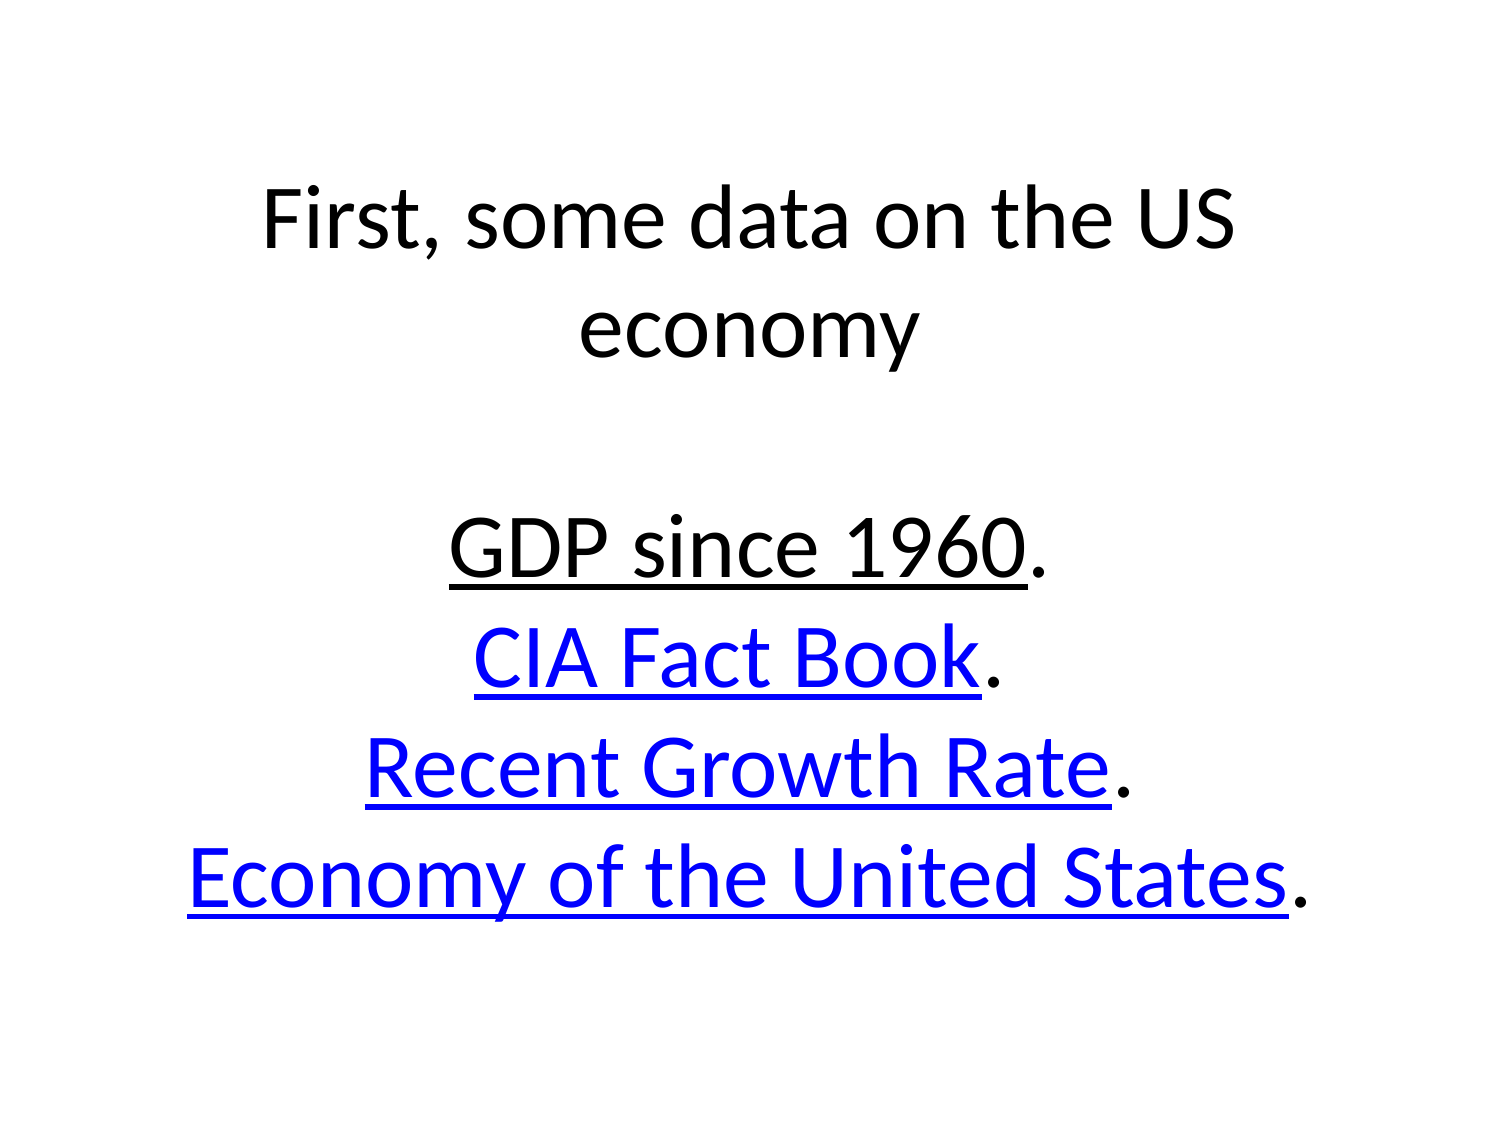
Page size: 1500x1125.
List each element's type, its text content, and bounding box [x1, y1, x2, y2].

title First, some data on the US economy GDP since 1960. CIA Fact Book. Recent Growth Rate. Economy of the United States. [74, 44, 1426, 1038]
